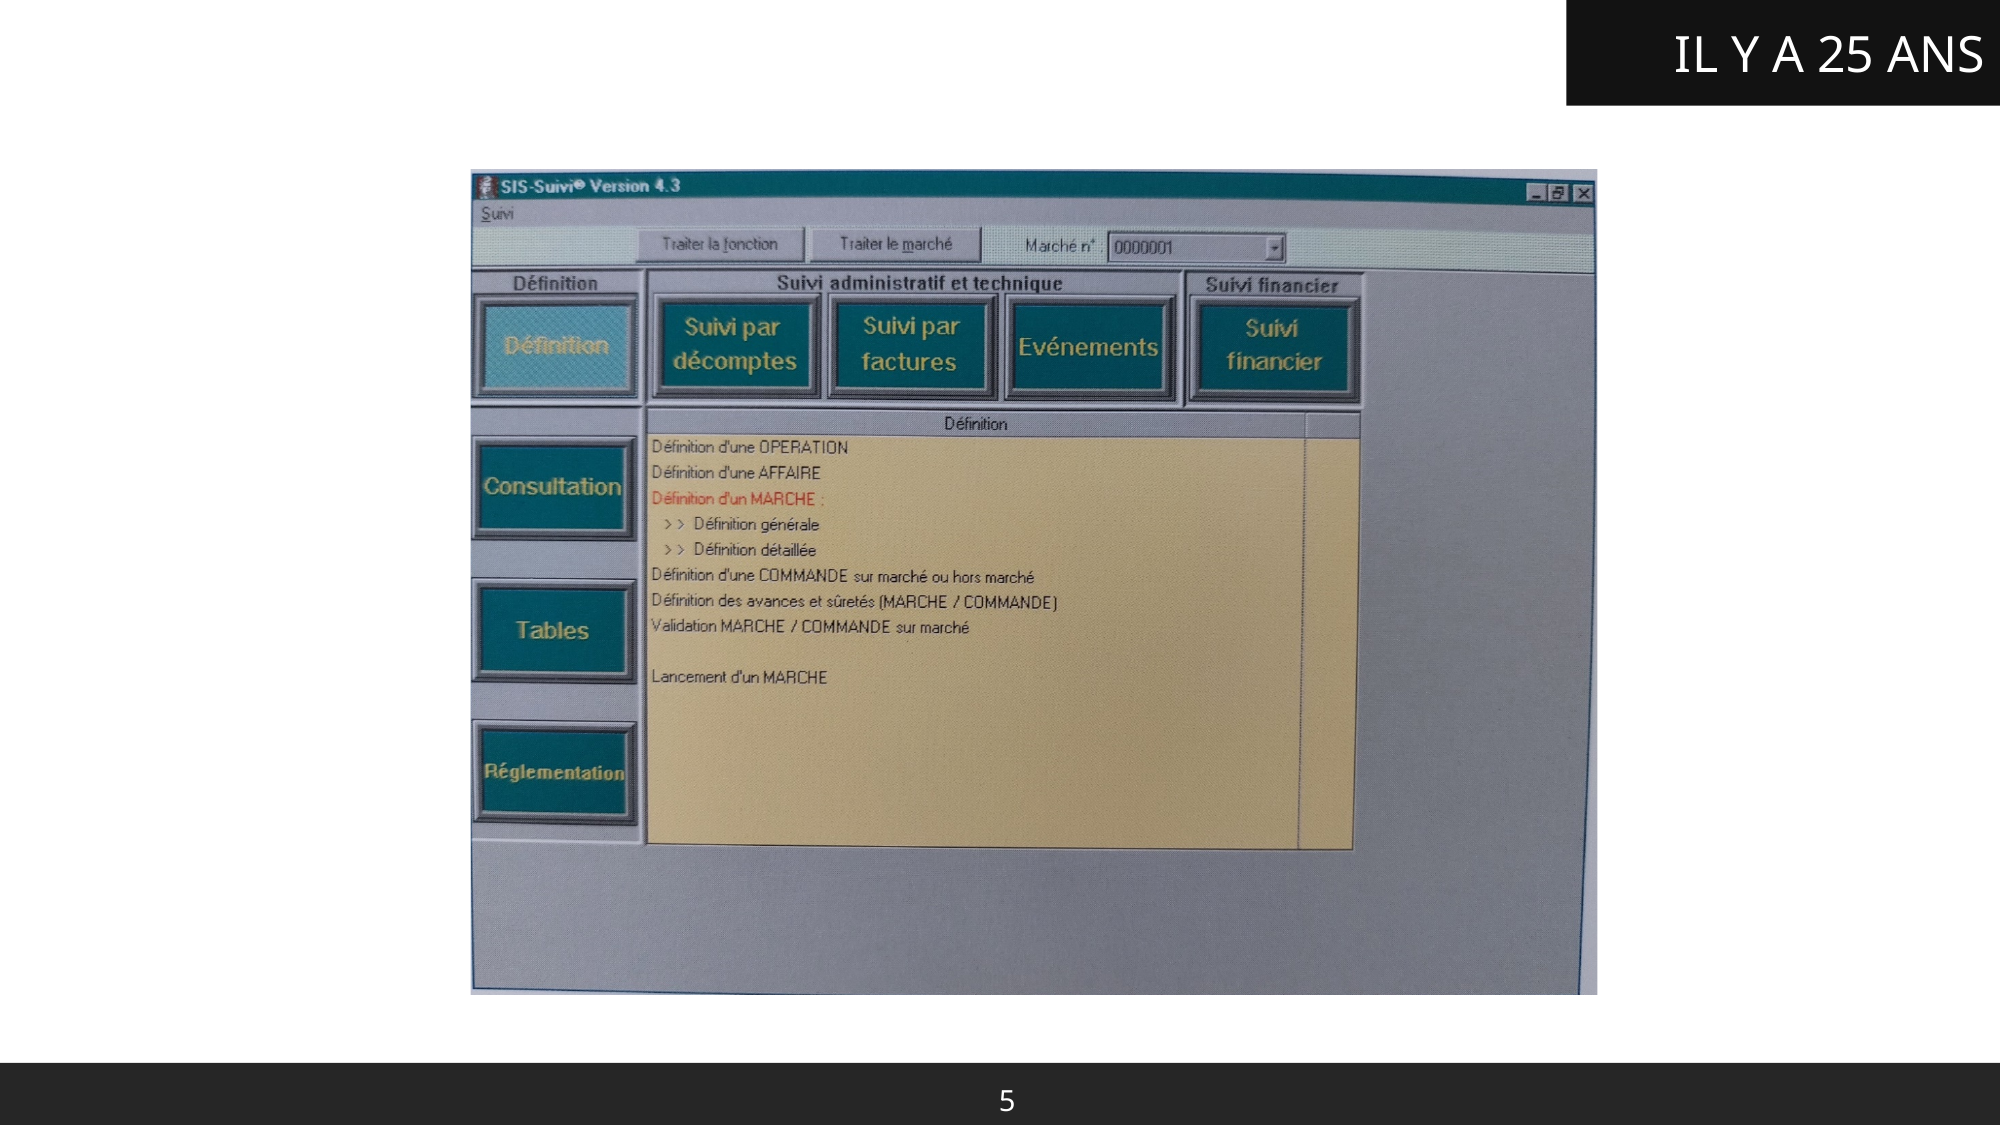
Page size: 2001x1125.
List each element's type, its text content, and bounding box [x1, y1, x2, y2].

picture [470, 168, 1598, 995]
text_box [0, 1062, 2000, 1125]
text_box IL Y A 25 ANS [1566, 0, 2000, 106]
